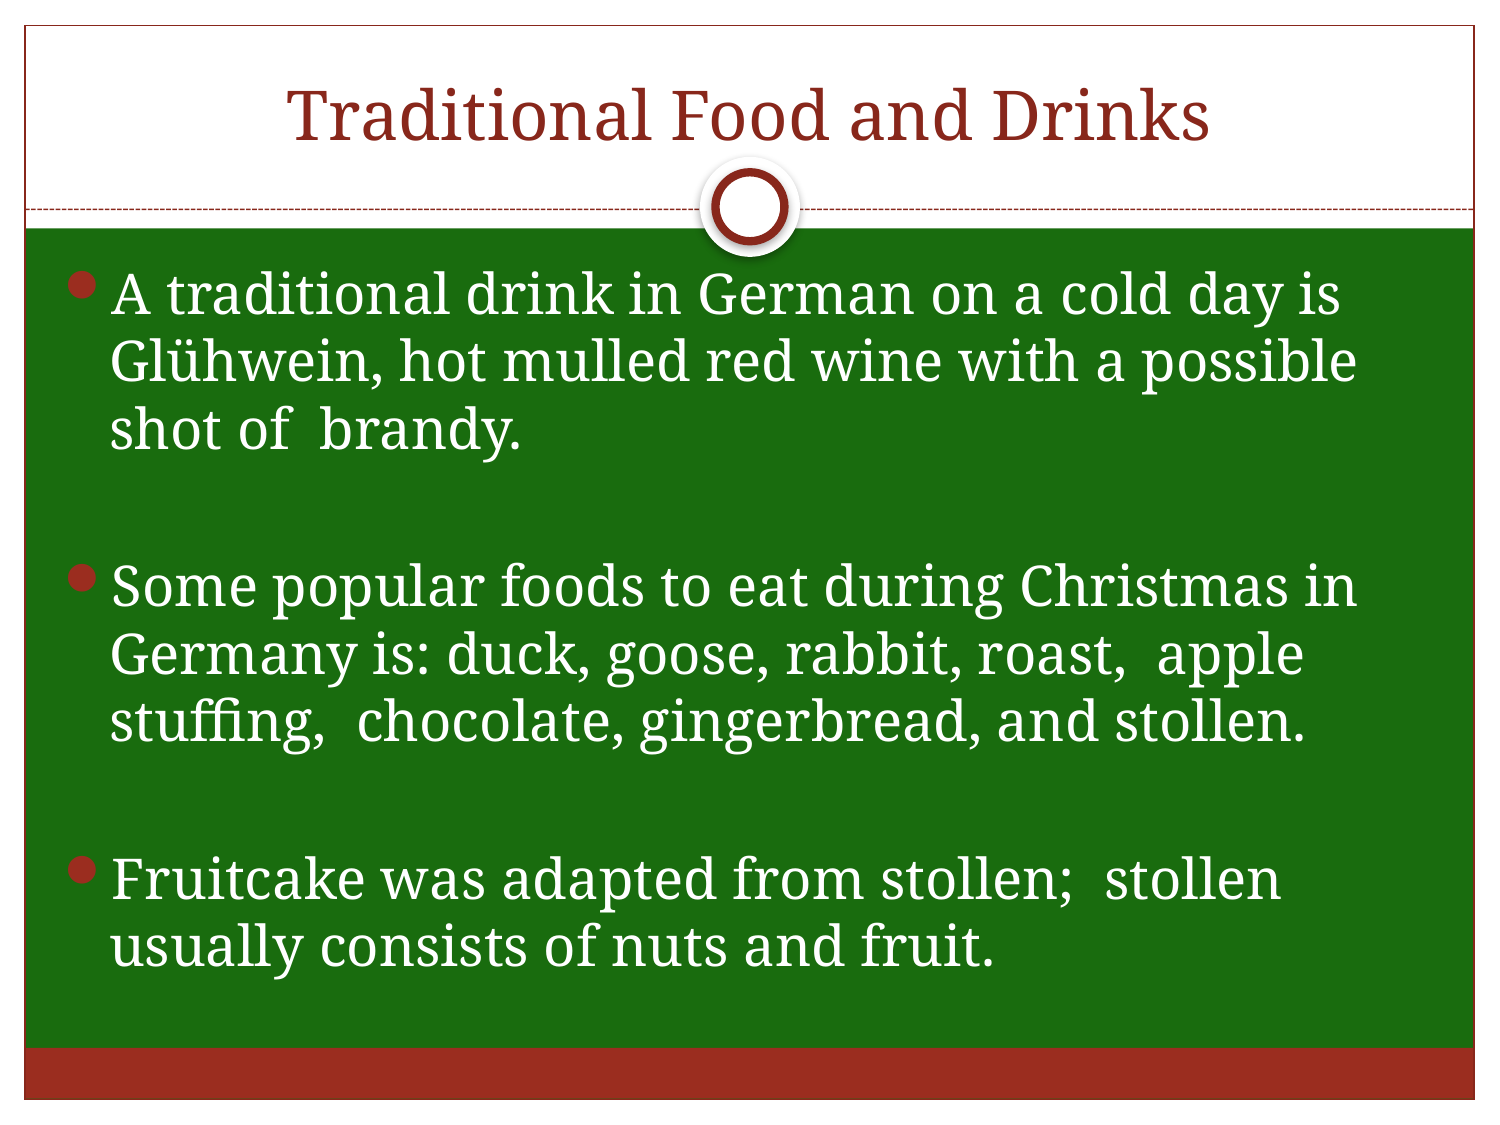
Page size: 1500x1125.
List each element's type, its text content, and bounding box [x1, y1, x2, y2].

list A traditional drink in German on a cold day is Glühwein, hot mulled red wine with a possible shot of brandy. Some popular foods to eat during Christmas in Germany is: duck, goose, rabbit, roast, apple stuffing, chocolate, gingerbread, and stollen. Fruitcake was adapted from stollen; stollen usually consists of nuts and fruit. [49, 250, 1445, 1001]
title Traditional Food and Drinks [49, 37, 1450, 162]
